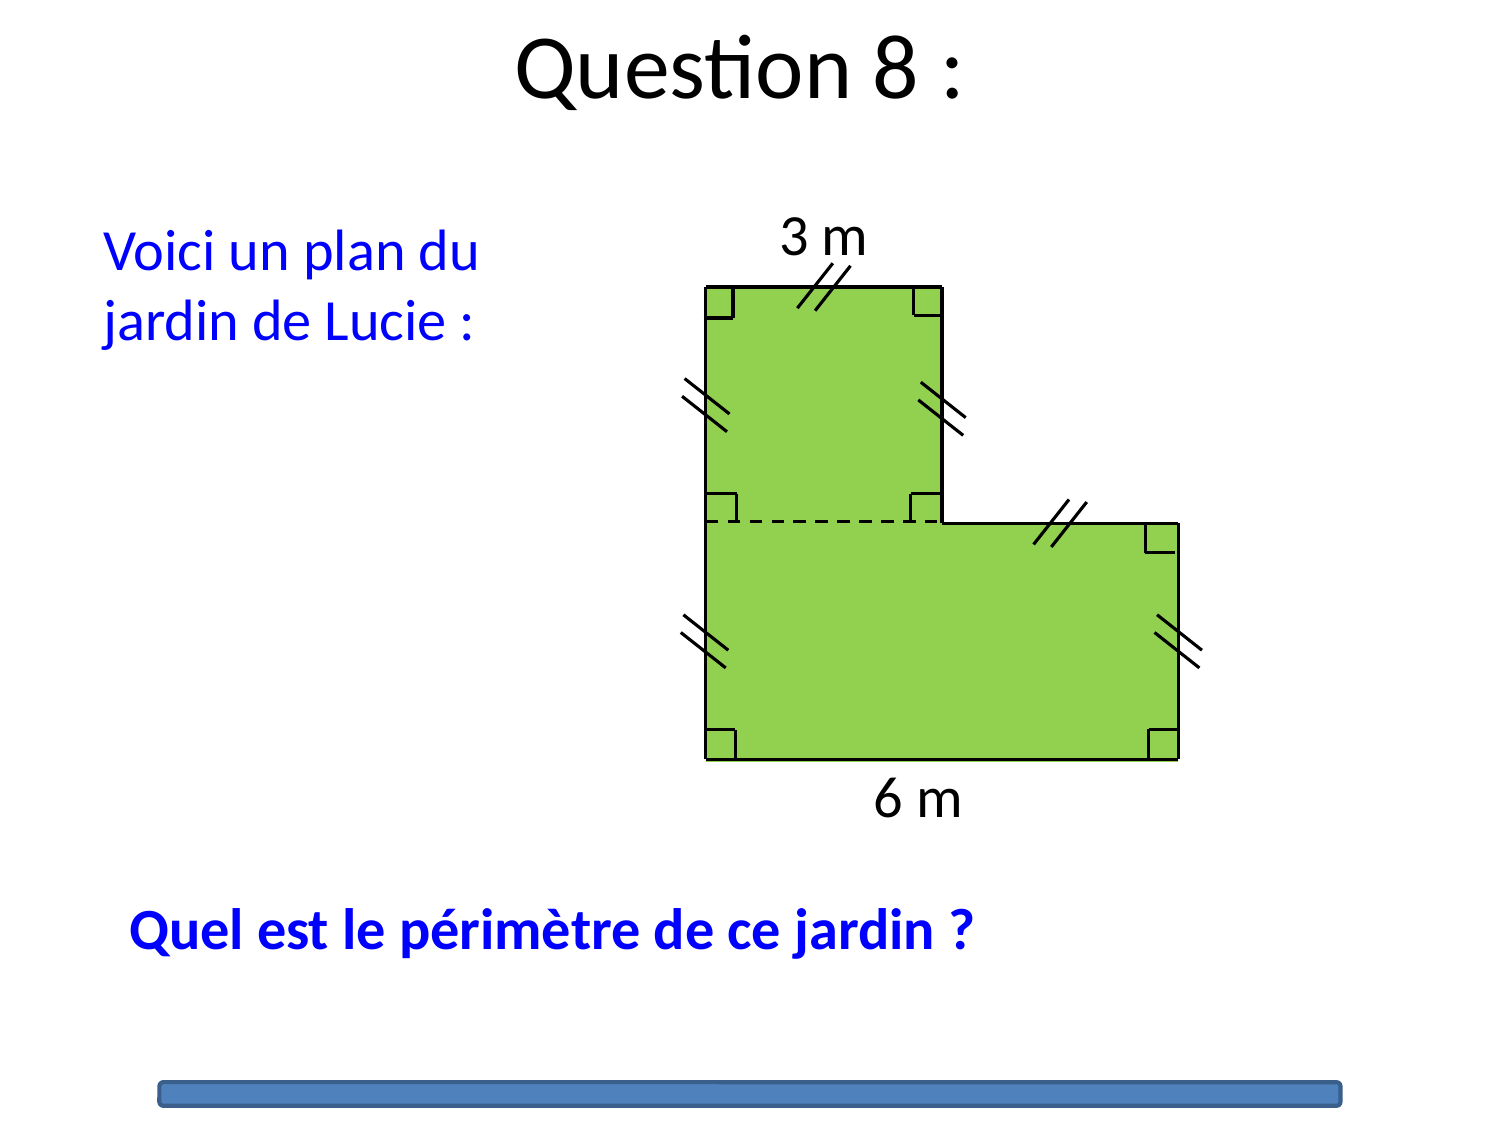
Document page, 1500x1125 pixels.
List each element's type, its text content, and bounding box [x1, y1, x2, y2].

text_box Question 8 : [64, 0, 1415, 188]
text_box Voici un plan du jardin de Lucie : [88, 204, 609, 360]
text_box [680, 189, 1203, 838]
text_box Quel est le périmètre de ce jardin ? [114, 883, 1248, 969]
text_box [157, 1080, 1343, 1108]
